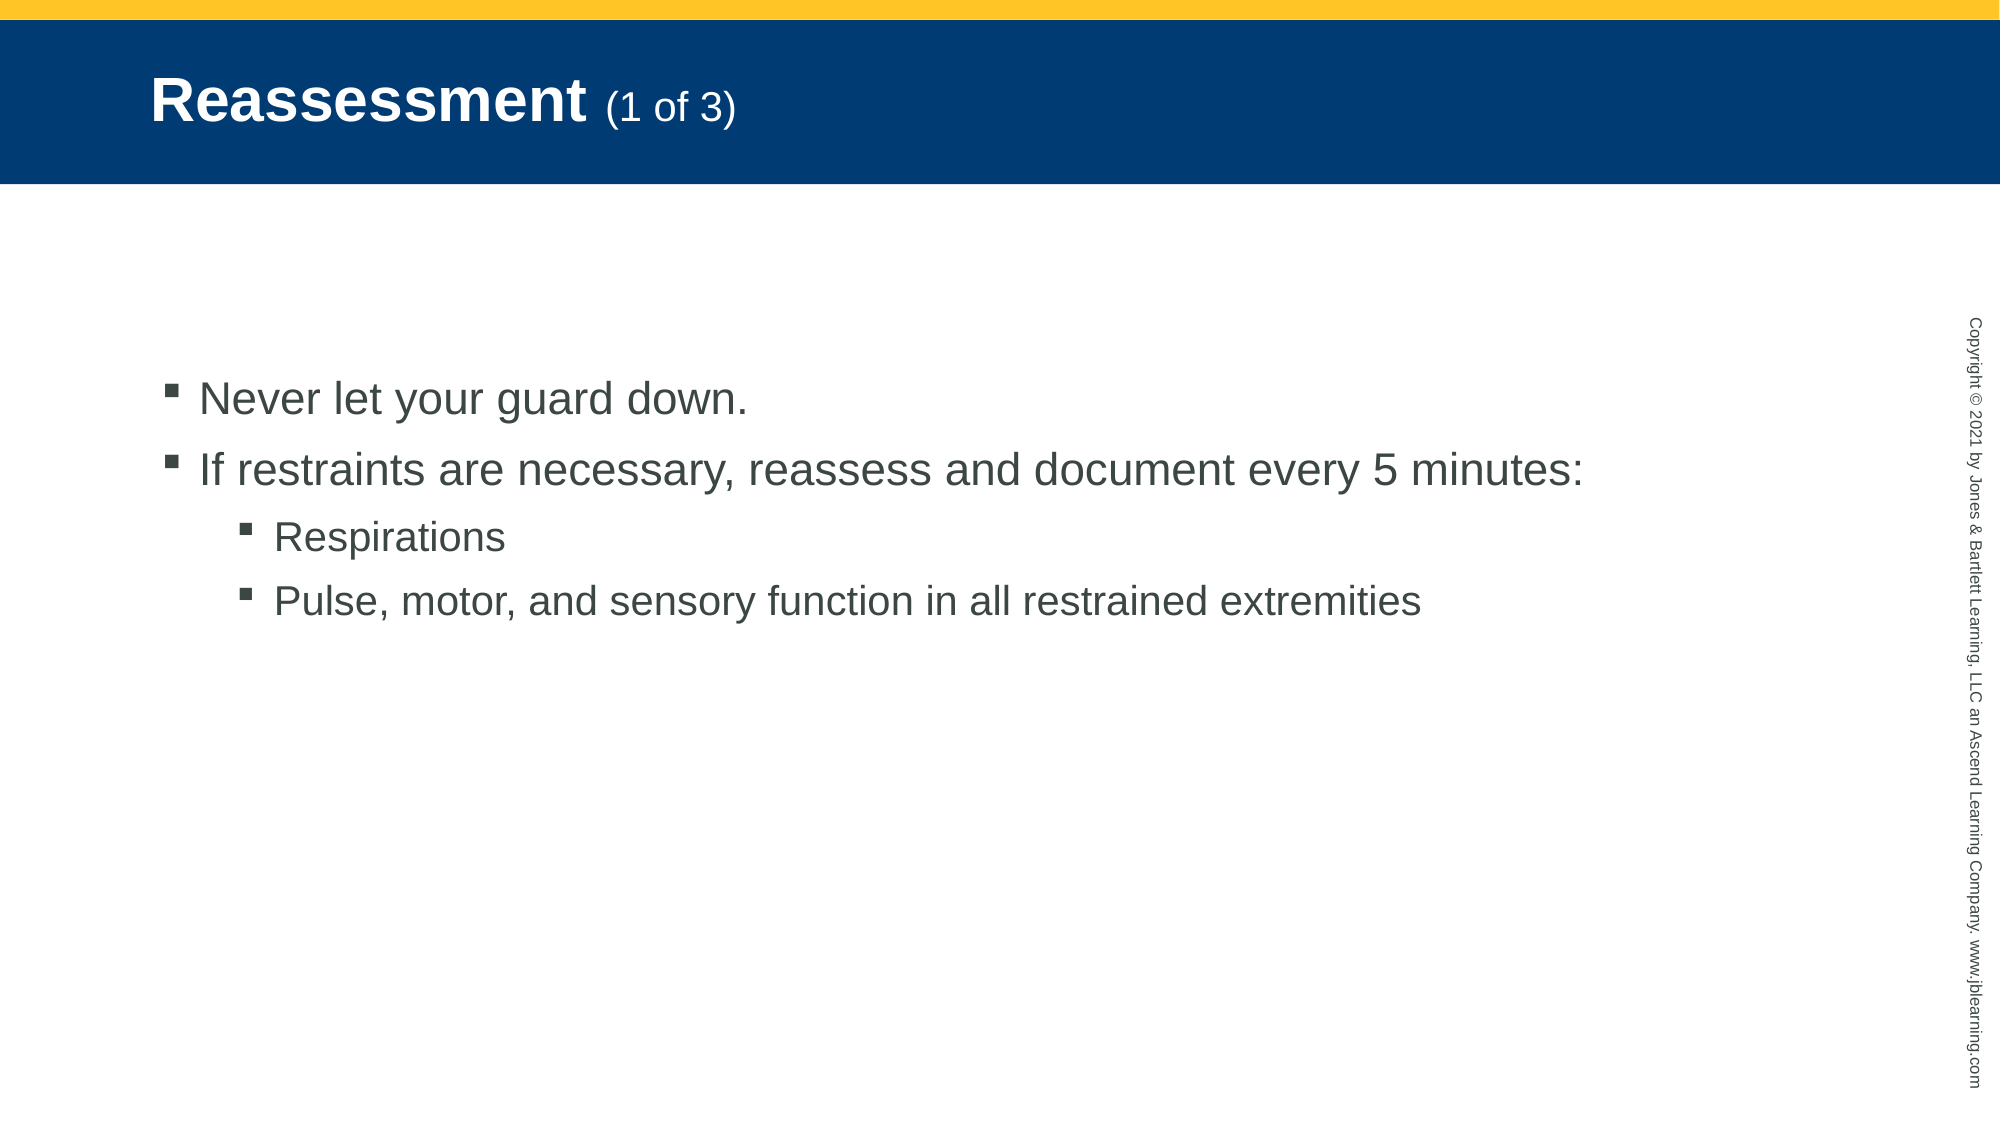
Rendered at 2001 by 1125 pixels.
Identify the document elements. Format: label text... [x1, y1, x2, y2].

title Reassessment (1 of 3) [0, 19, 2000, 185]
list Never let your guard down. If restraints are necessary, reassess and document every 5 minutes: Respirations Pulse, motor, and sensory function in all restrained extremities [146, 361, 1859, 1016]
